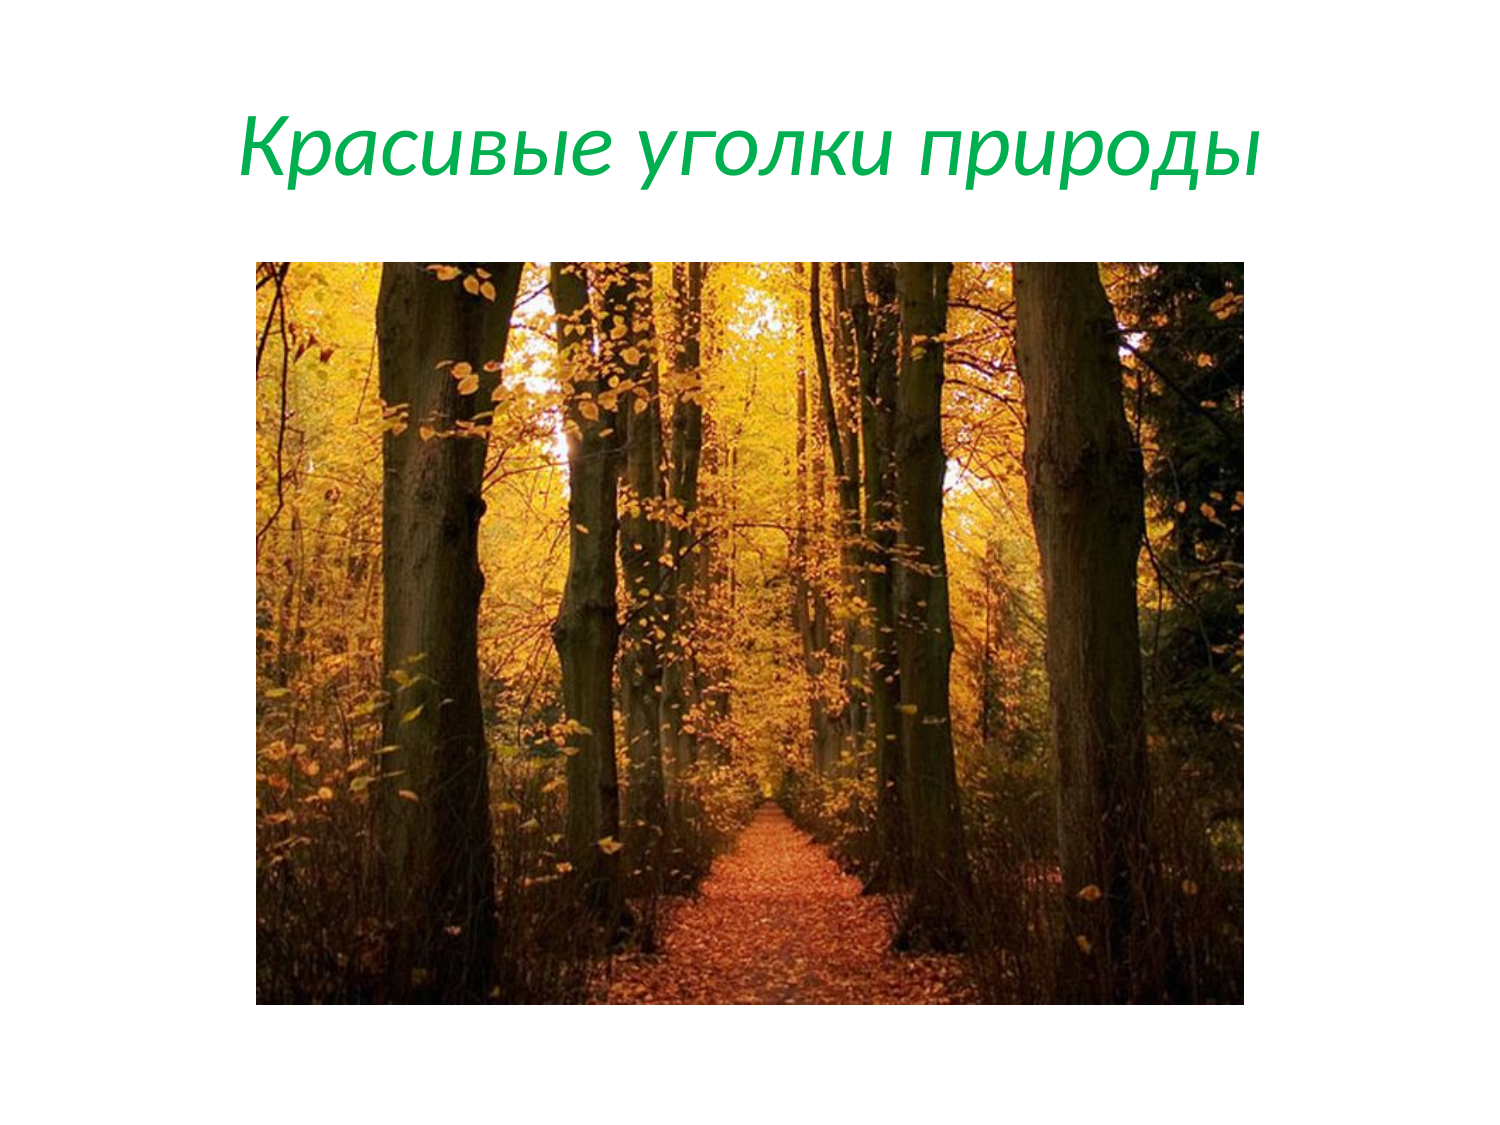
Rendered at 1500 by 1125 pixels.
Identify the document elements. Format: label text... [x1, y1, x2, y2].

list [255, 262, 1245, 1006]
title Красивые уголки природы [75, 45, 1425, 233]
